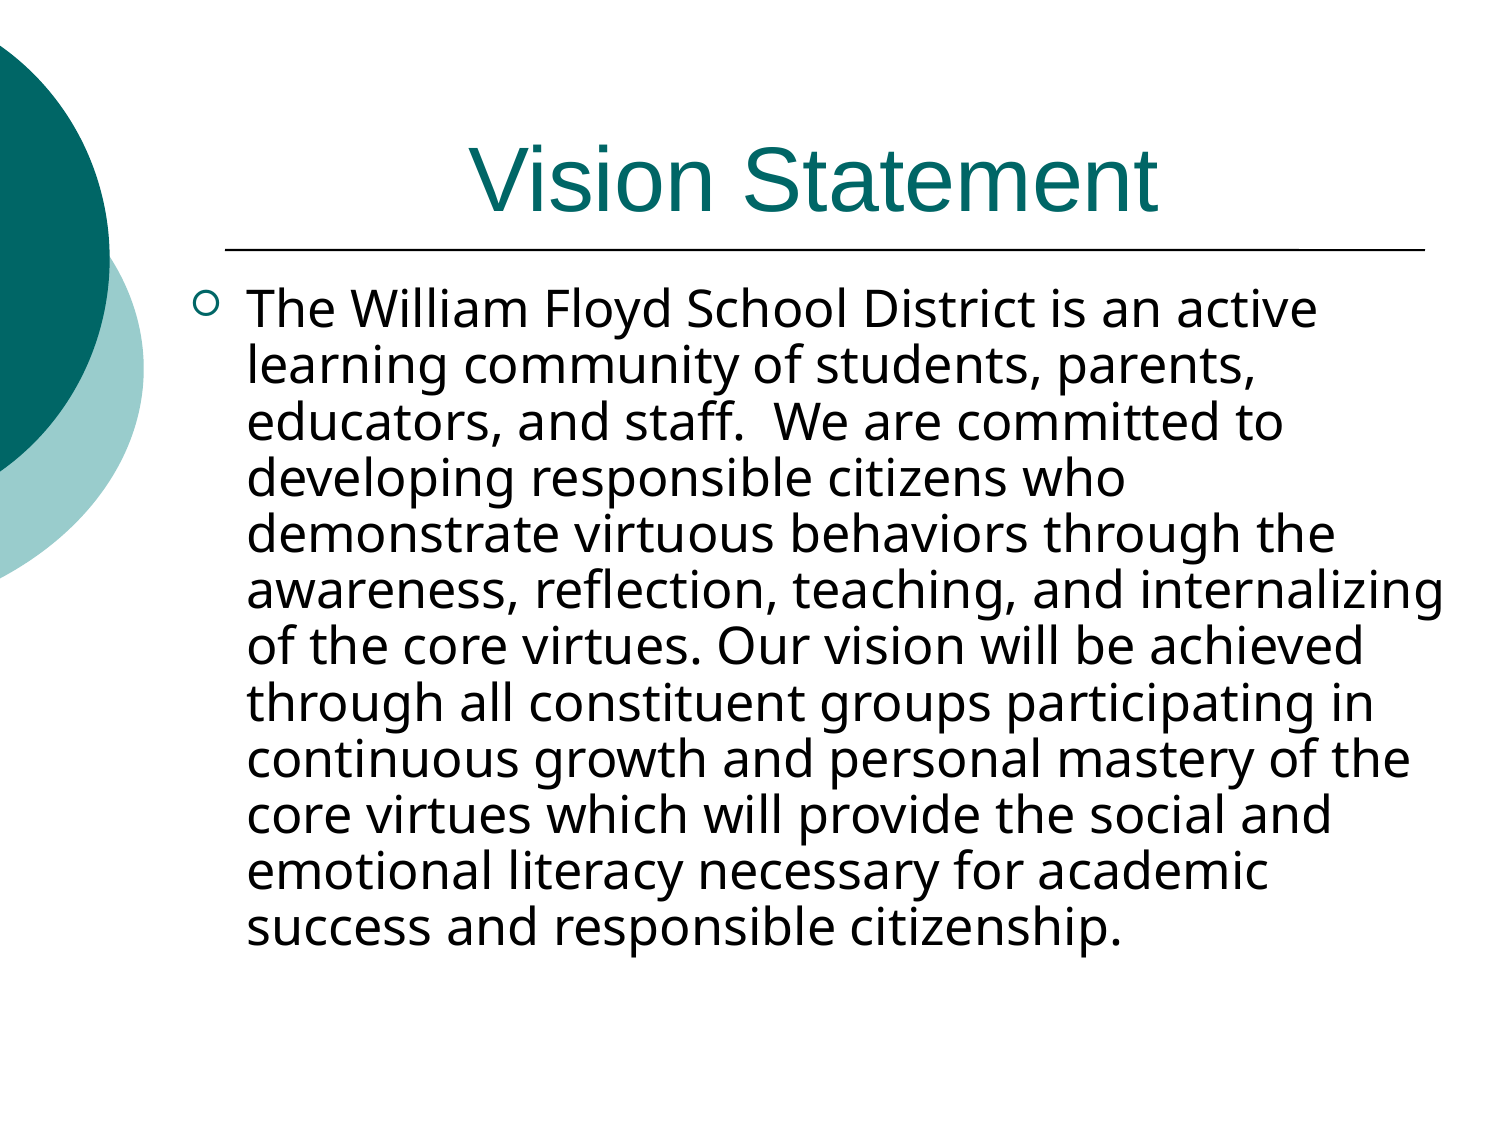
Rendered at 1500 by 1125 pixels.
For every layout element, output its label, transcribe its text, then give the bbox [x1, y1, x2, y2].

list The William Floyd School District is an active learning community of students, parents, educators, and staff. We are committed to developing responsible citizens who demonstrate virtuous behaviors through the awareness, reflection, teaching, and internalizing of the core virtues. Our vision will be achieved through all constituent groups participating in continuous growth and personal mastery of the core virtues which will provide the social and emotional literacy necessary for academic success and responsible citizenship. [174, 274, 1462, 1088]
title Vision Statement [224, 49, 1425, 238]
